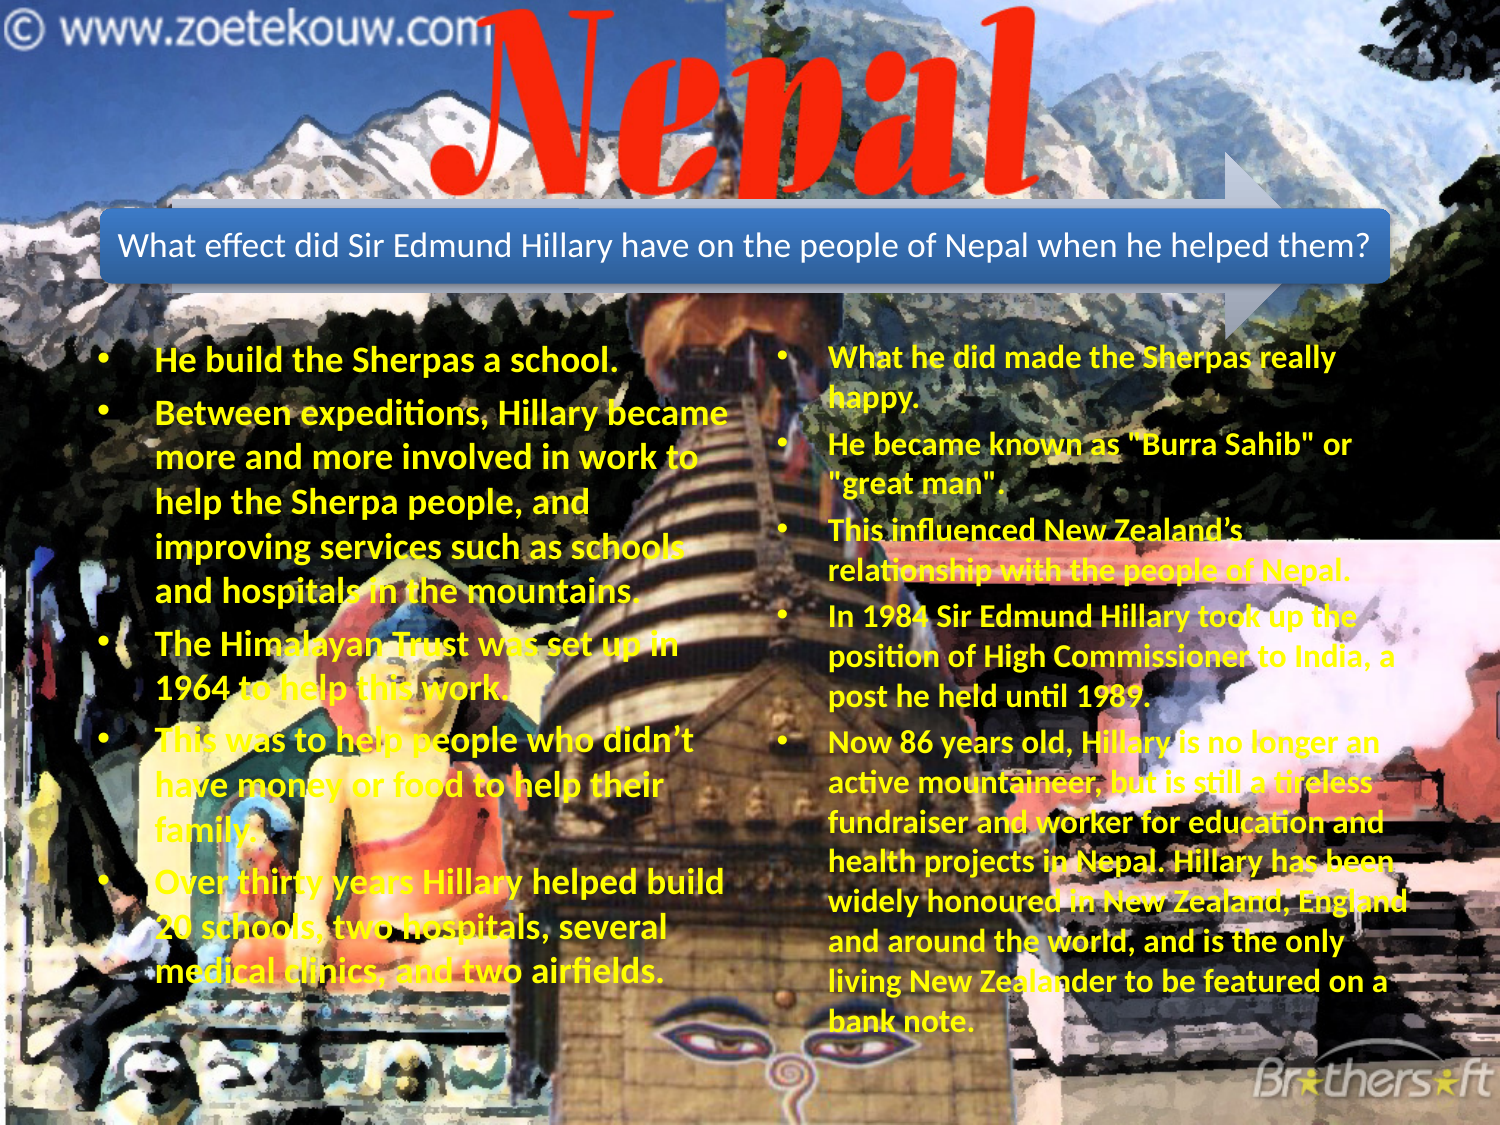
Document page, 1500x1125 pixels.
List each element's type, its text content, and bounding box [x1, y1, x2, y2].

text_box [70, 152, 1421, 341]
list What he did made the Sherpas really happy. He became known as "Burra Sahib" or "great man". This influenced New Zealand’s relationship with the people of Nepal. In 1984 Sir Edmund Hillary took up the position of High Commissioner to India, a post he held until 1989. Now 86 years old, Hillary is no longer an active mountaineer, but is still a tireless fundraiser and worker for education and health projects in Nepal. Hillary has been widely honoured in New Zealand, England and around the world, and is the only living New Zealander to be featured on a bank note. [761, 328, 1425, 1071]
list He build the Sherpas a school. Between expeditions, Hillary became more and more involved in work to help the Sherpa people, and improving services such as schools and hospitals in the mountains. The Himalayan Trust was set up in 1964 to help this work. This was to help people who didn’t have money or food to help their family. Over thirty years Hillary helped build 20 schools, two hospitals, several medical clinics, and two airfields. [82, 347, 745, 1071]
picture [0, 0, 1500, 1125]
